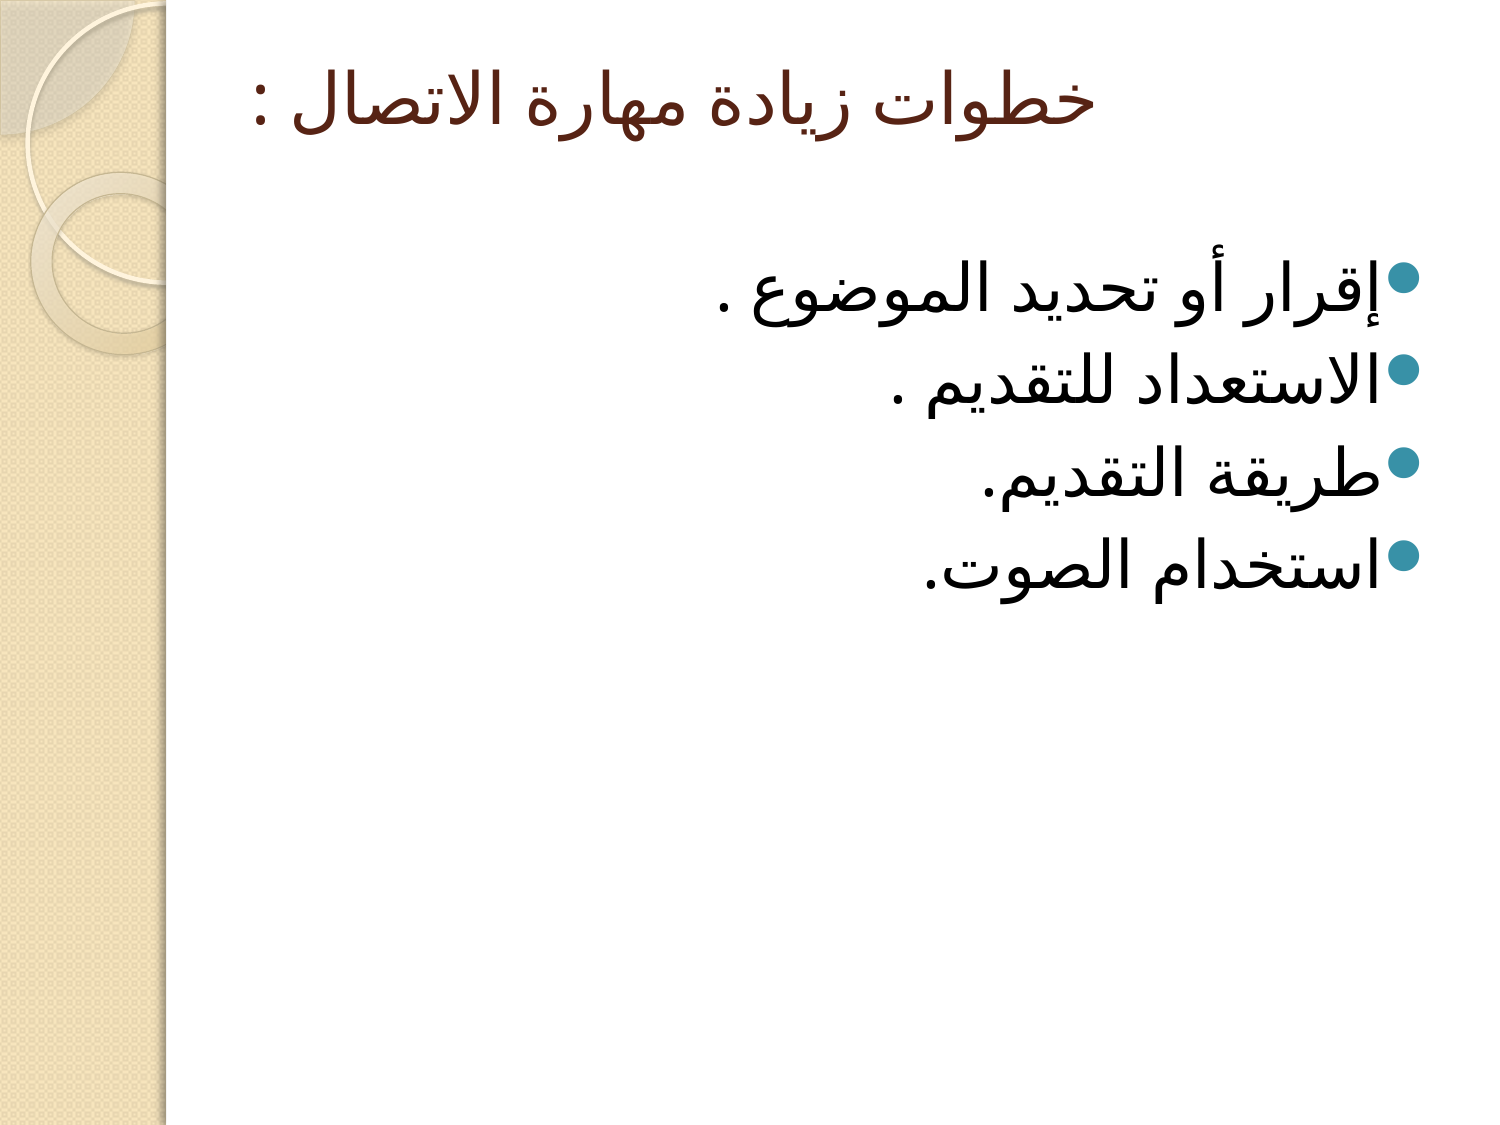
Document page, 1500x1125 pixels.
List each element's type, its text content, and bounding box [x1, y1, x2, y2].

title خطوات زيادة مهارة الاتصال : [235, 45, 1466, 233]
list إقرار أو تحديد الموضوع . الاستعداد للتقديم . طريقة التقديم. استخدام الصوت. [235, 237, 1466, 1025]
